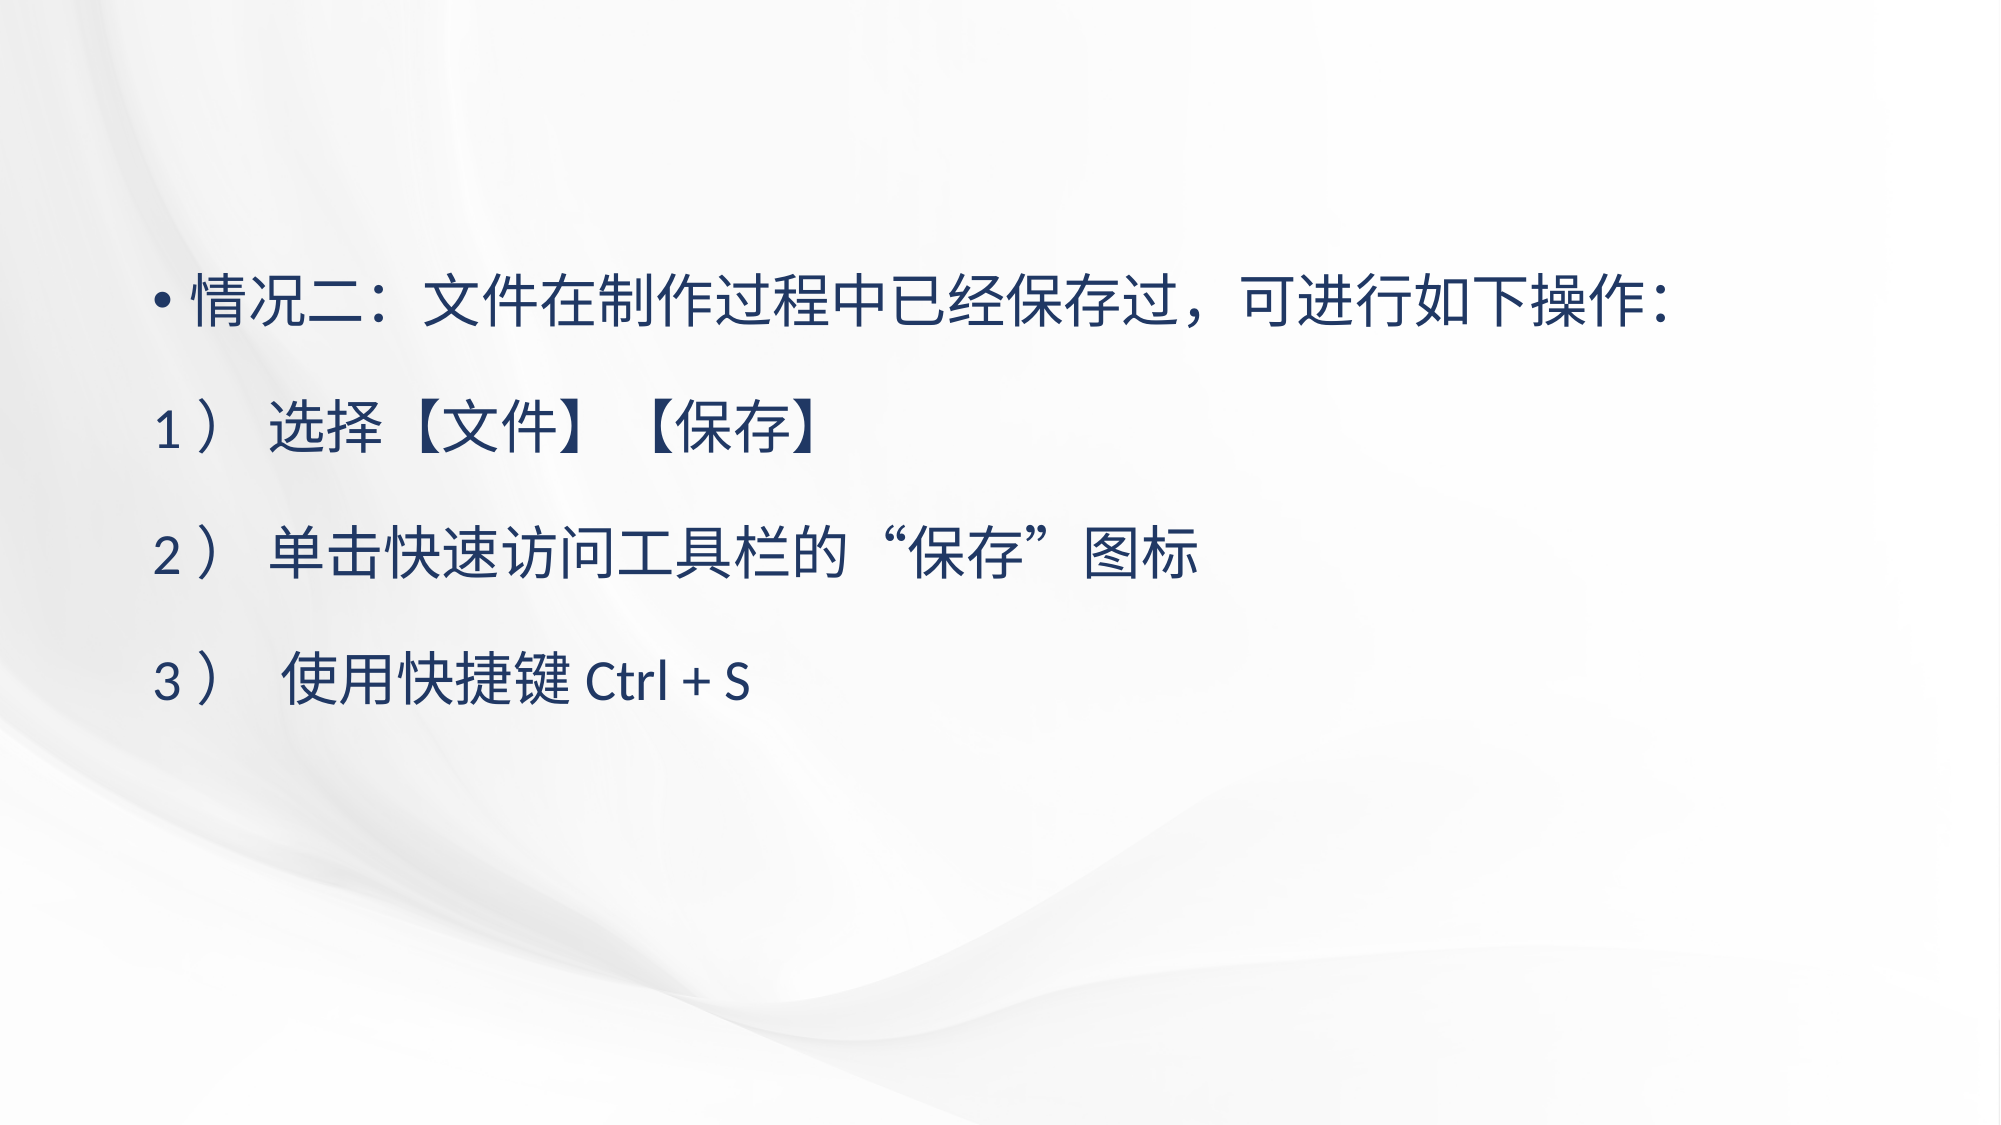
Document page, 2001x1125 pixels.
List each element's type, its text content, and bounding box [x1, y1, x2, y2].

list 情况二：文件在制作过程中已经保存过，可进行如下操作： 1） 选择【文件】【保存】 2） 单击快速访问工具栏的“保存”图标 3） 使用快捷键Ctrl + S [137, 222, 1863, 1043]
